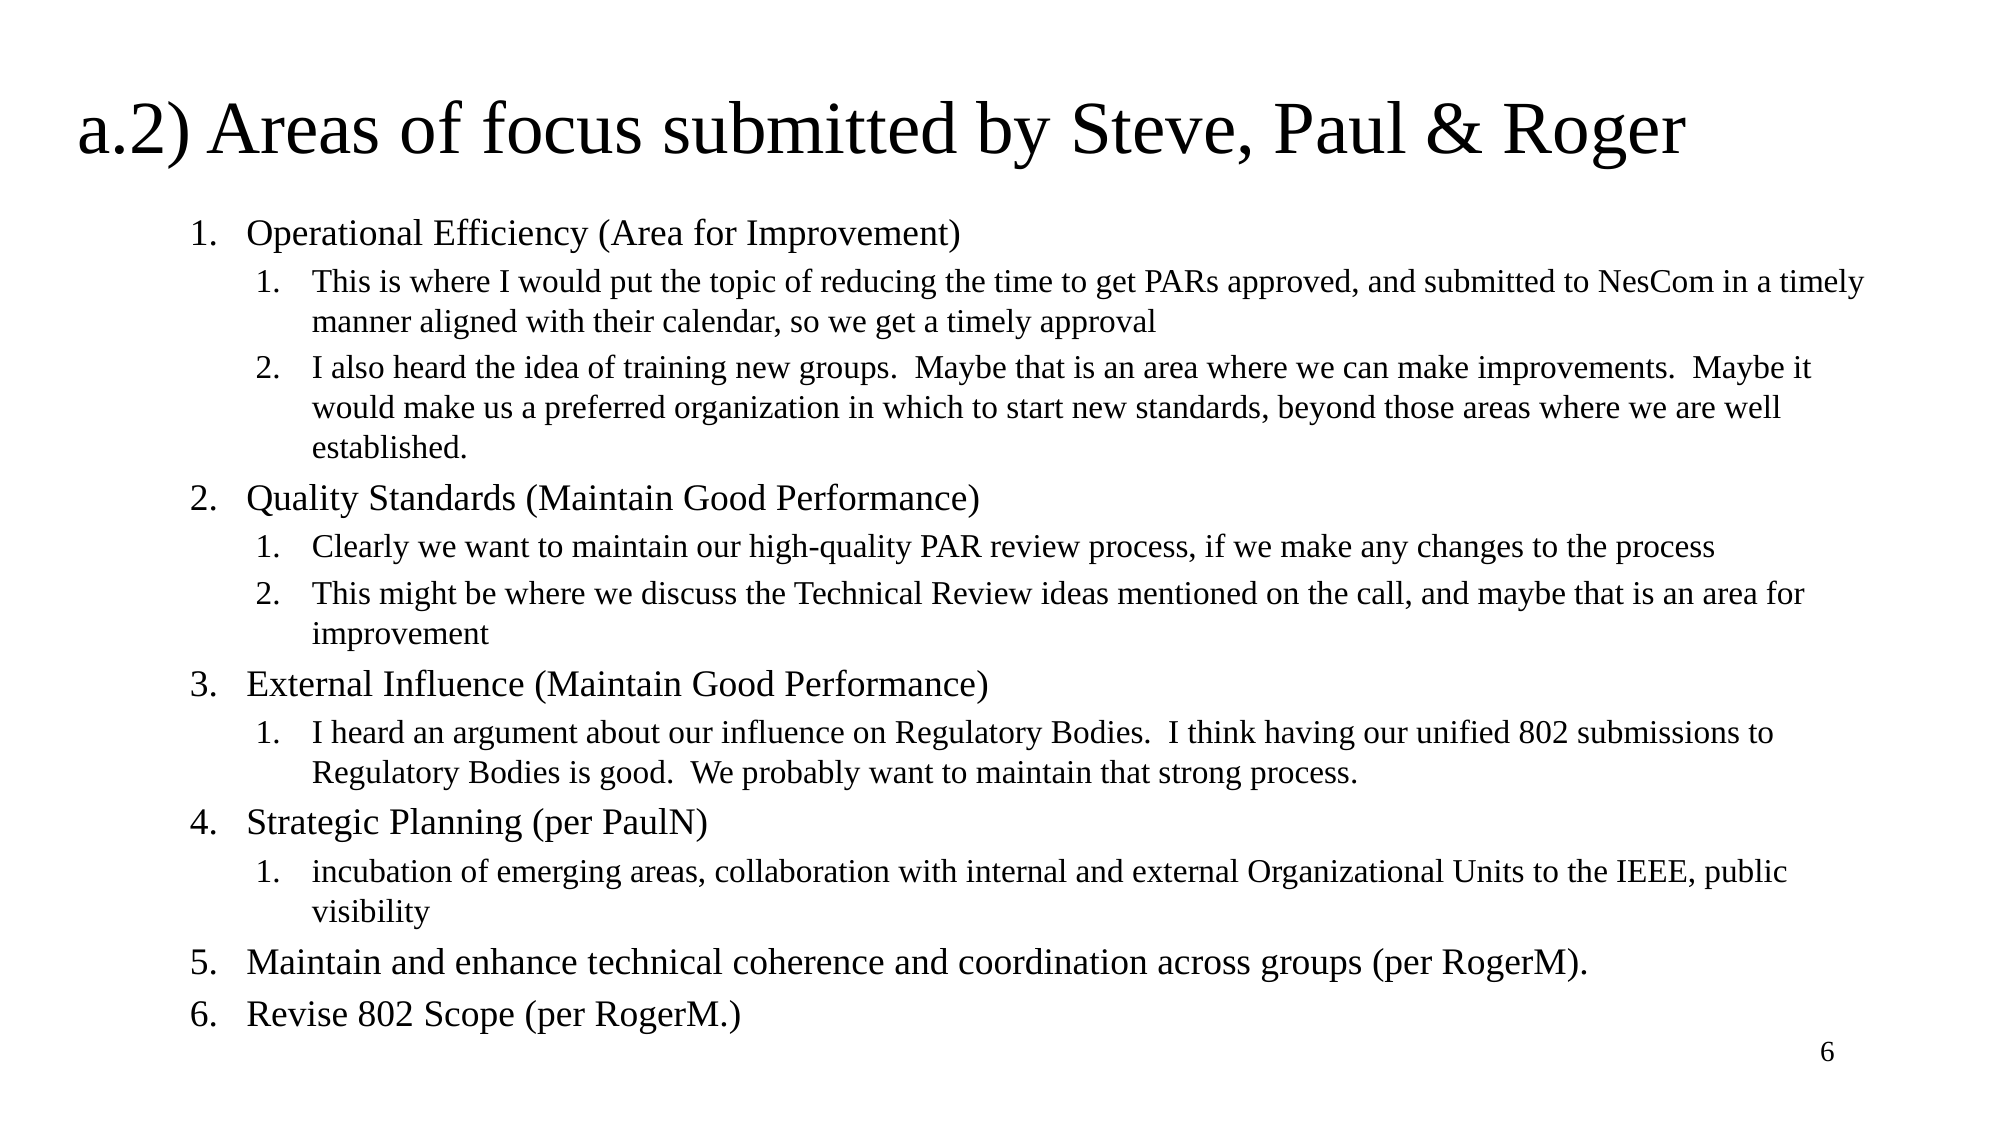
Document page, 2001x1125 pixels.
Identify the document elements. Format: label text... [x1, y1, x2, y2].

list Operational Efficiency (Area for Improvement) This is where I would put the topic of reducing the time to get PARs approved, and submitted to NesCom in a timely manner aligned with their calendar, so we get a timely approval I also heard the idea of training new groups. Maybe that is an area where we can make improvements. Maybe it would make us a preferred organization in which to start new standards, beyond those areas where we are well established. Quality Standards (Maintain Good Performance) Clearly we want to maintain our high-quality PAR review process, if we make any changes to the process This might be where we discuss the Technical Review ideas mentioned on the call, and maybe that is an area for improvement External Influence (Maintain Good Performance) I heard an argument about our influence on Regulatory Bodies. I think having our unified 802 submissions to Regulatory Bodies is good. We probably want to maintain that strong process. Strategic Planning (per PaulN) incubation of emerging areas, collaboration with internal and external Organizational Units to the IEEE, public visibility Maintain and enhance technical coherence and coordination across groups (per RogerM). Revise 802 Scope (per RogerM.) [99, 218, 1888, 963]
slide_number 6 [1433, 1024, 1851, 1101]
title a.2) Areas of focus submitted by Steve, Paul & Roger [62, 29, 1901, 218]
